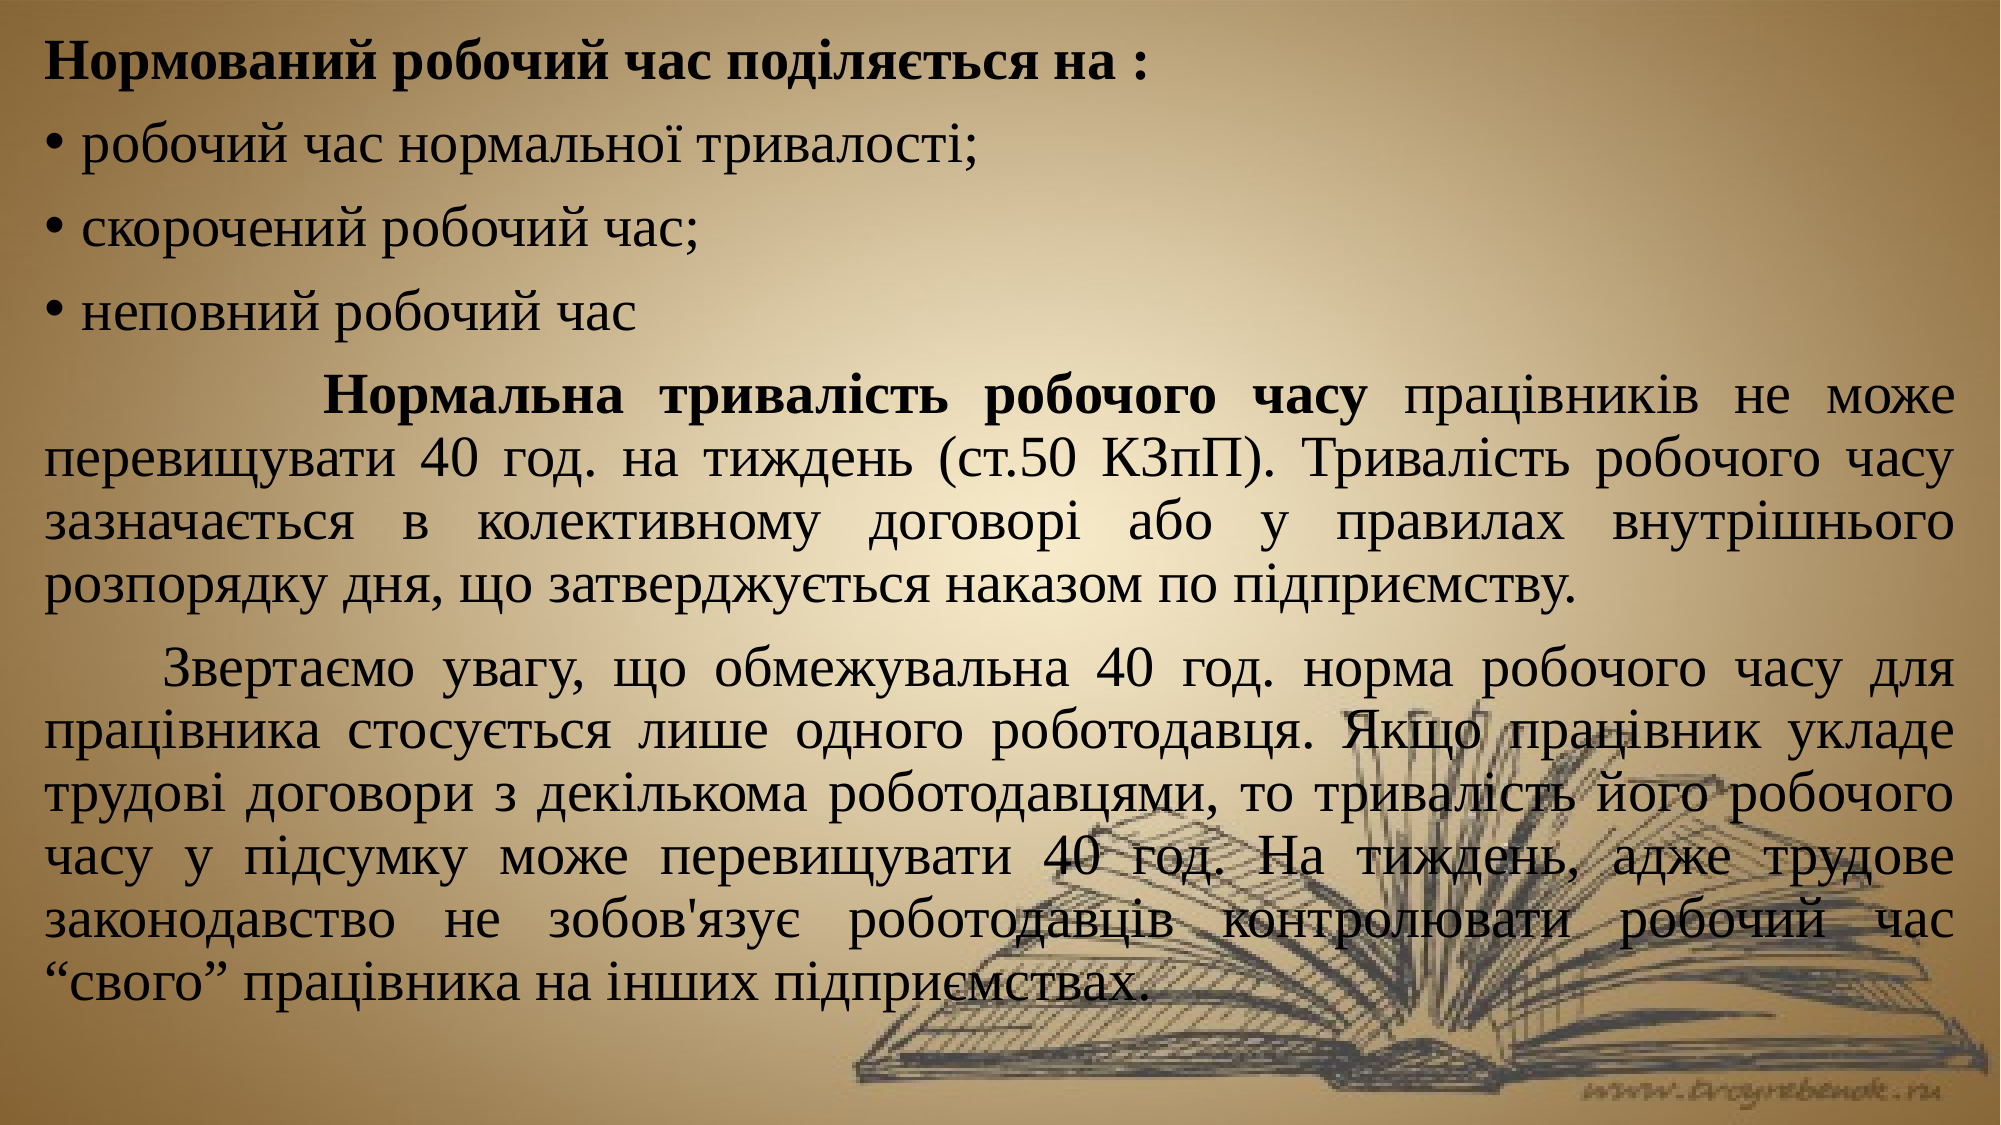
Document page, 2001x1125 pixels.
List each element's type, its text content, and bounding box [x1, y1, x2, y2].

list Нормований робочий час поділяється на : робочий час нормальної тривалості; скорочений робочий час; неповний робочий час Нормальна тривалість робочого часу працівників не може перевищувати 40 год. на тиждень (ст.50 КЗпП). Тривалість робочого часу зазначається в колективному договорі або у правилах внутрішнього розпорядку дня, що затверджується наказом по підприємству. Звертаємо увагу, що обмежувальна 40 год. норма робочого часу для працівника стосується лише одного роботодавця. Якщо працівник укладе трудові договори з декількома роботодавцями, то тривалість його робочого часу у підсумку може перевищувати 40 год. На тиждень, адже трудове законодавство не зобов'язує роботодавців контролювати робочий час “свого” працівника на інших підприємствах. [29, 21, 1972, 1067]
picture [0, 0, 2001, 1125]
